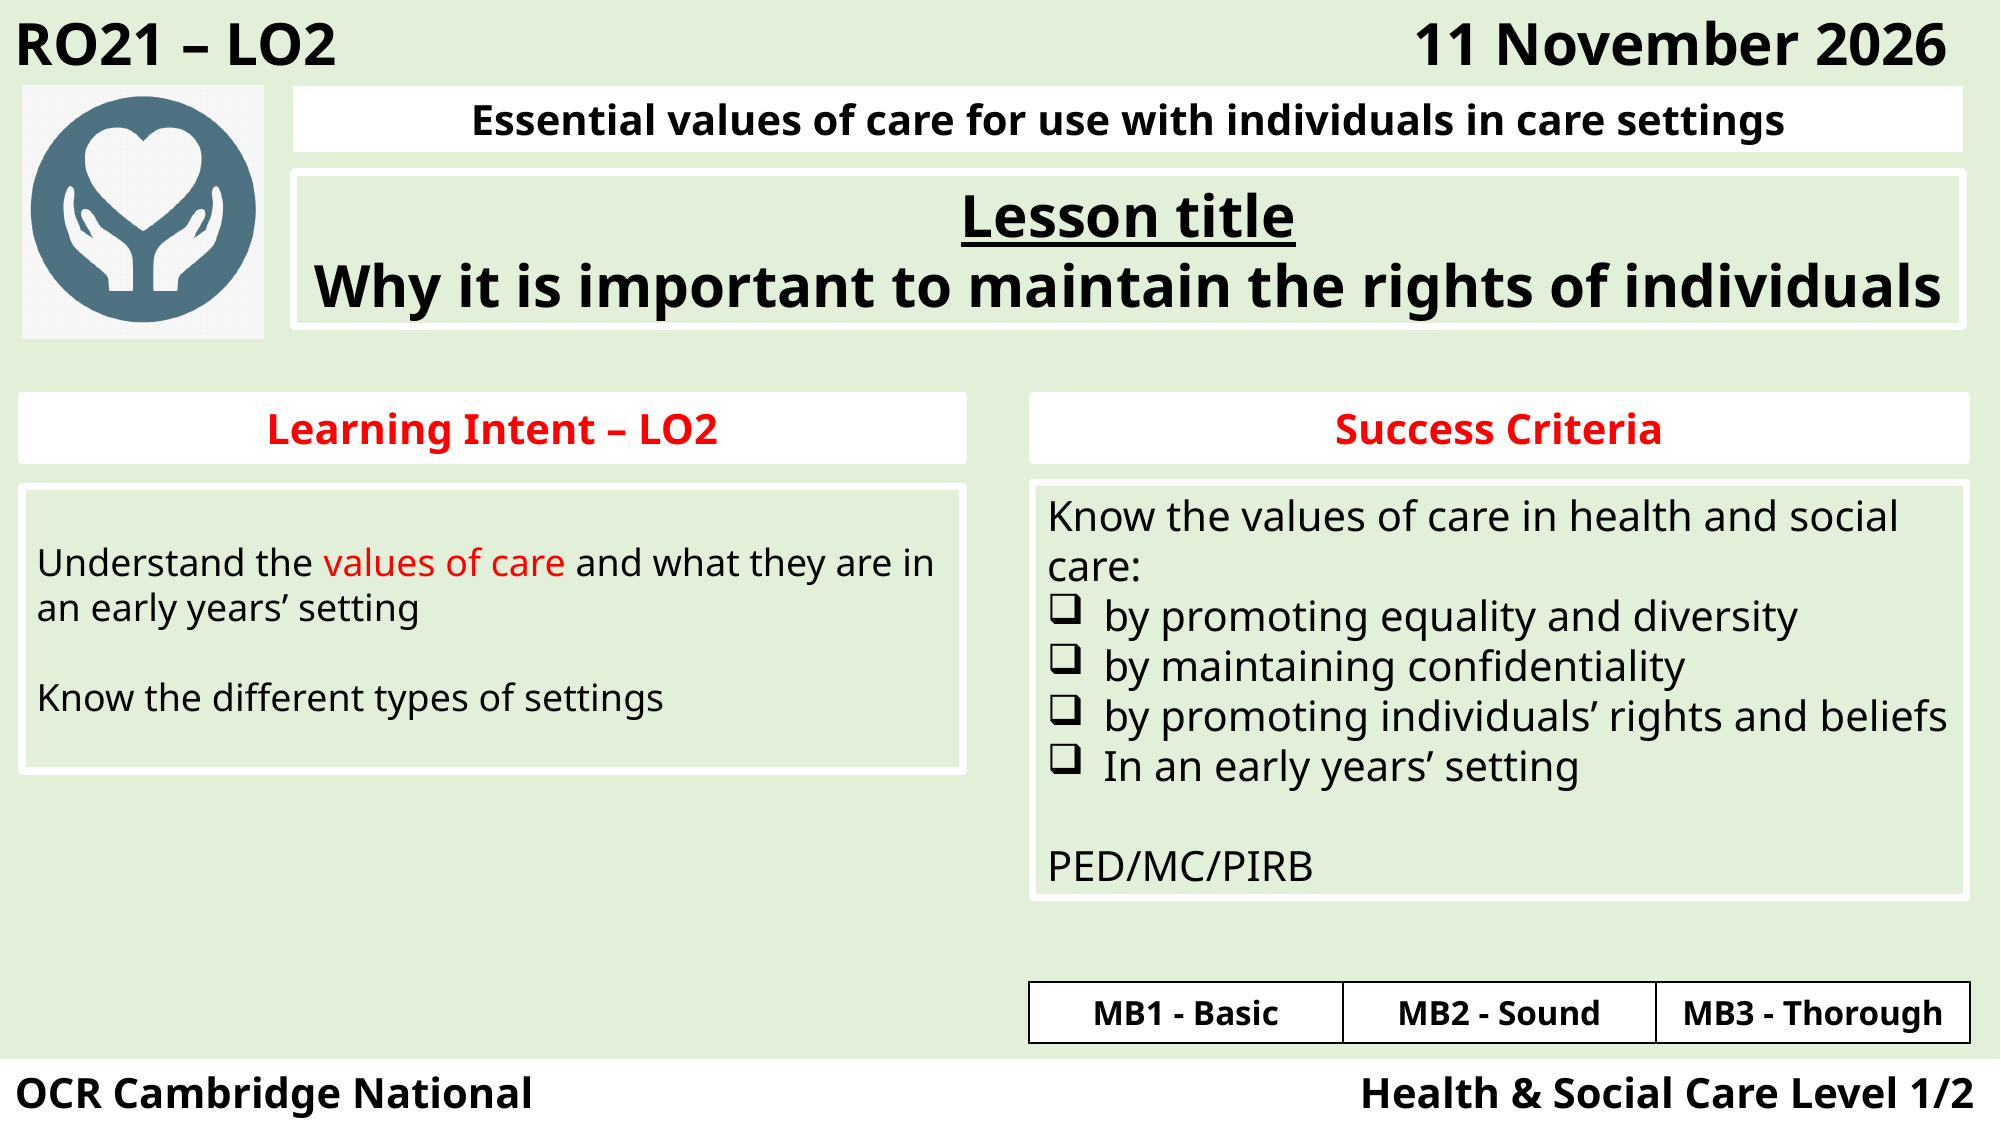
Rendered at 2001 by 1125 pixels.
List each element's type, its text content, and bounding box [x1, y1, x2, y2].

text_box Learning Intent – LO2 [21, 395, 964, 461]
text_box Know the values of care in health and social care: by promoting equality and diversity by maintaining confidentiality by promoting individuals’ rights and beliefs In an early years’ setting PED/MC/PIRB [1032, 482, 1967, 898]
text_box Understand the values of care and what they are in an early years’ setting Know the different types of settings [21, 486, 964, 771]
picture [22, 85, 264, 339]
table_header MB3 - Thorough [1657, 983, 1969, 1042]
table_header MB2 - Sound [1344, 983, 1655, 1042]
text_box 17 September 2020 [1205, 0, 1964, 94]
text_box Health & Social Care Level 1/2 [873, 1059, 2000, 1125]
text_box Lesson title Why it is important to maintain the rights of individuals [293, 171, 1963, 327]
text_box Essential values of care for use with individuals in care settings [293, 86, 1963, 152]
text_box OCR Cambridge National [0, 1059, 873, 1125]
text_box Success Criteria [1032, 395, 1967, 461]
text_box RO21 – LO2 [0, 0, 398, 85]
table_header MB1 - Basic [1030, 983, 1342, 1042]
